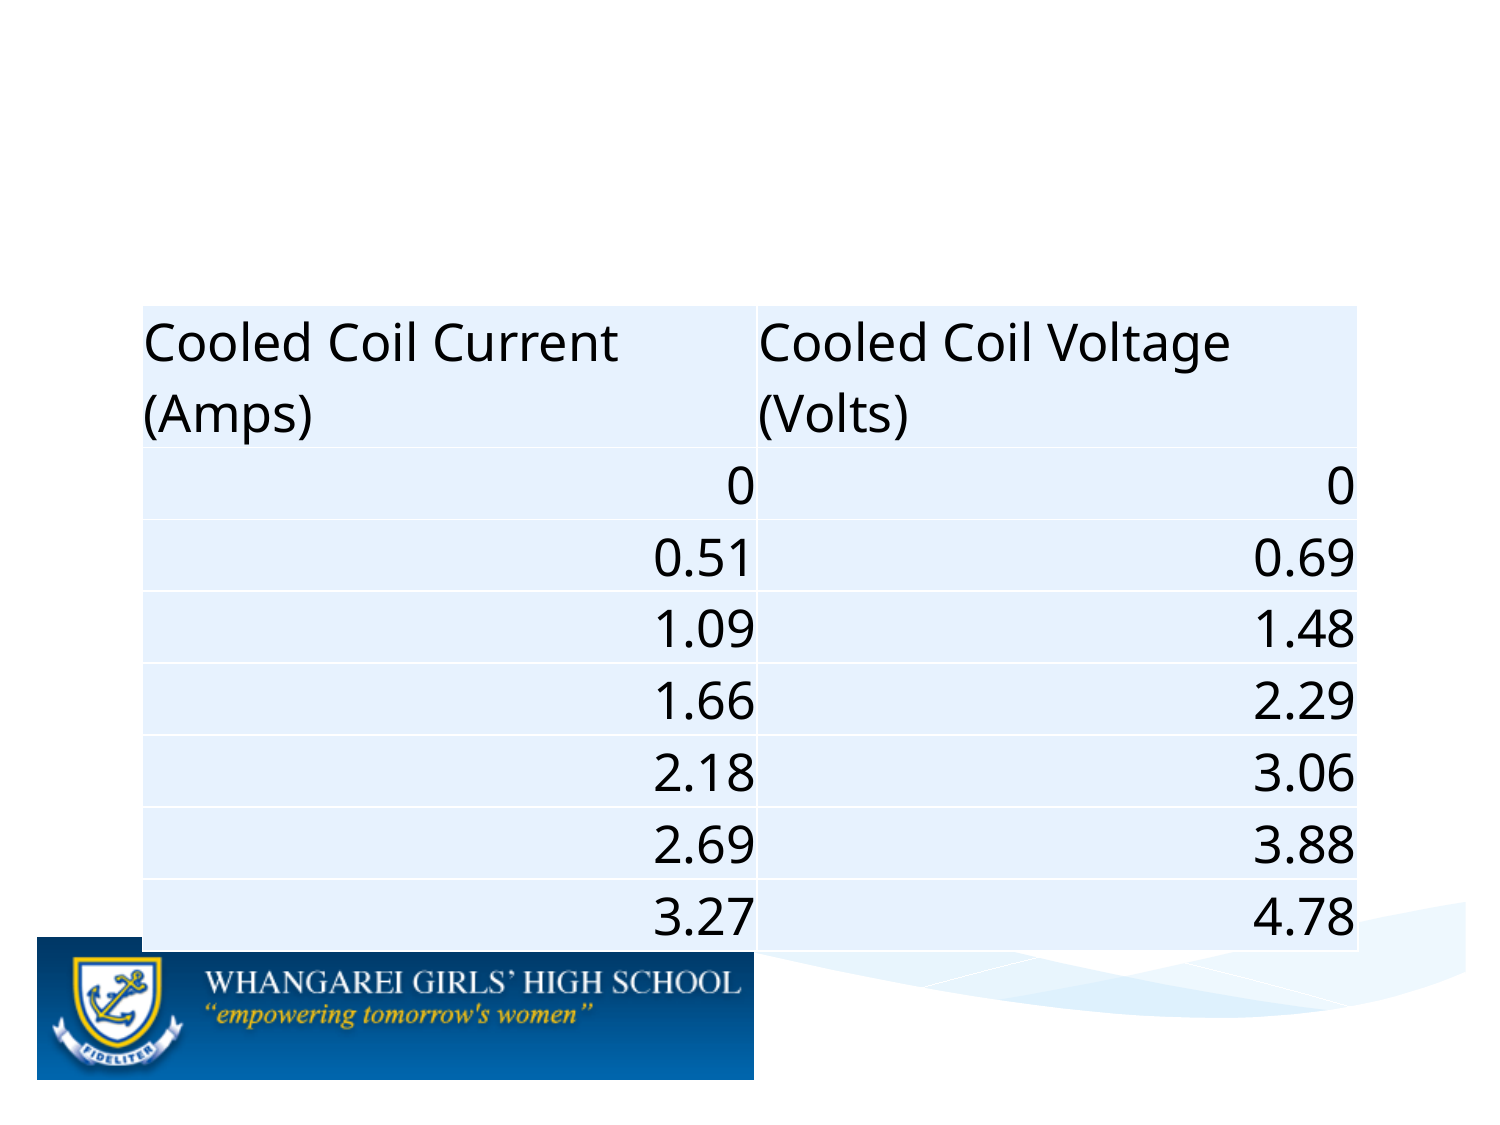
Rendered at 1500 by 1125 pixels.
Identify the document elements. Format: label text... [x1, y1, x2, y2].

table_cell 0 [758, 448, 1357, 519]
table_cell 1.09 [143, 592, 756, 662]
table_cell 1.66 [143, 664, 756, 734]
table_cell 3.06 [758, 736, 1357, 806]
table_cell 3.27 [143, 880, 756, 938]
table_cell 0 [143, 448, 756, 519]
table_cell 4.78 [758, 880, 1357, 950]
table_cell 2.69 [143, 808, 756, 878]
table_cell 2.29 [758, 664, 1357, 734]
table_header Cooled Coil Voltage (Volts) [758, 306, 1357, 447]
table_cell 3.88 [758, 808, 1357, 878]
table_header Cooled Coil Current (Amps) [143, 306, 756, 447]
table_cell 2.18 [143, 736, 756, 806]
table_cell 1.48 [758, 592, 1357, 662]
table_cell 0.69 [758, 520, 1357, 590]
table_cell 0.51 [143, 520, 756, 590]
picture [37, 937, 754, 1080]
